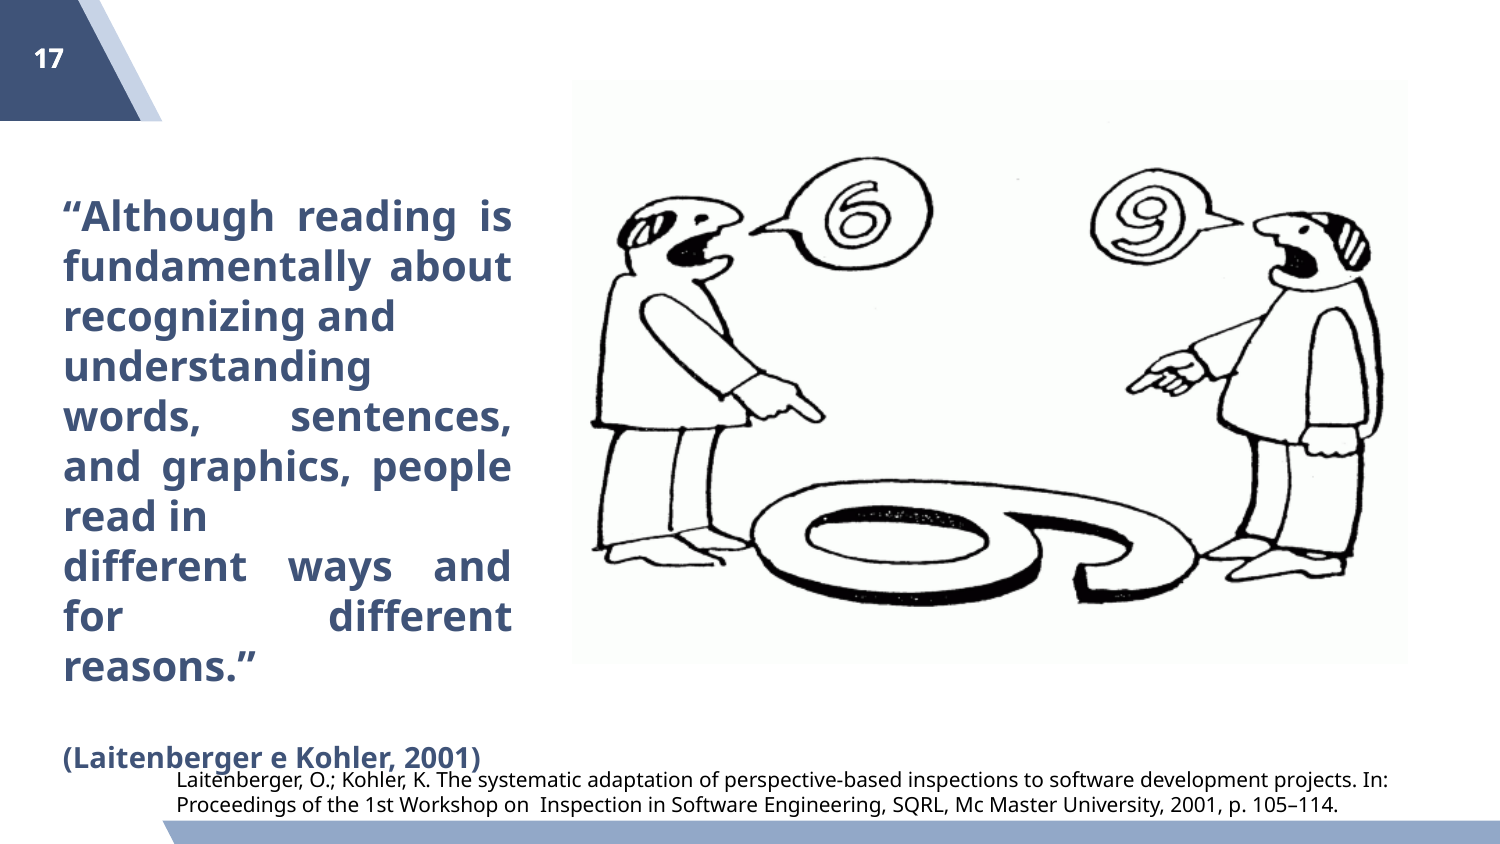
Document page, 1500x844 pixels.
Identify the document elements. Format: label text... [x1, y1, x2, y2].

text_box Laitenberger, O.; Kohler, K. The systematic adaptation of perspective-based inspections to software development projects. In: Proceedings of the 1st Workshop on Inspection in Software Engineering, SQRL, Mc Master University, 2001, p. 105–114. [161, 751, 1474, 832]
picture [571, 80, 1409, 664]
text_box “Although reading is fundamentally about recognizing and understanding words, sentences, and graphics, people read in different ways and for different reasons.” (Laitenberger e Kohler, 2001) [48, 174, 528, 321]
slide_number ‹#› [0, 0, 98, 121]
text_box [17, 764, 161, 818]
